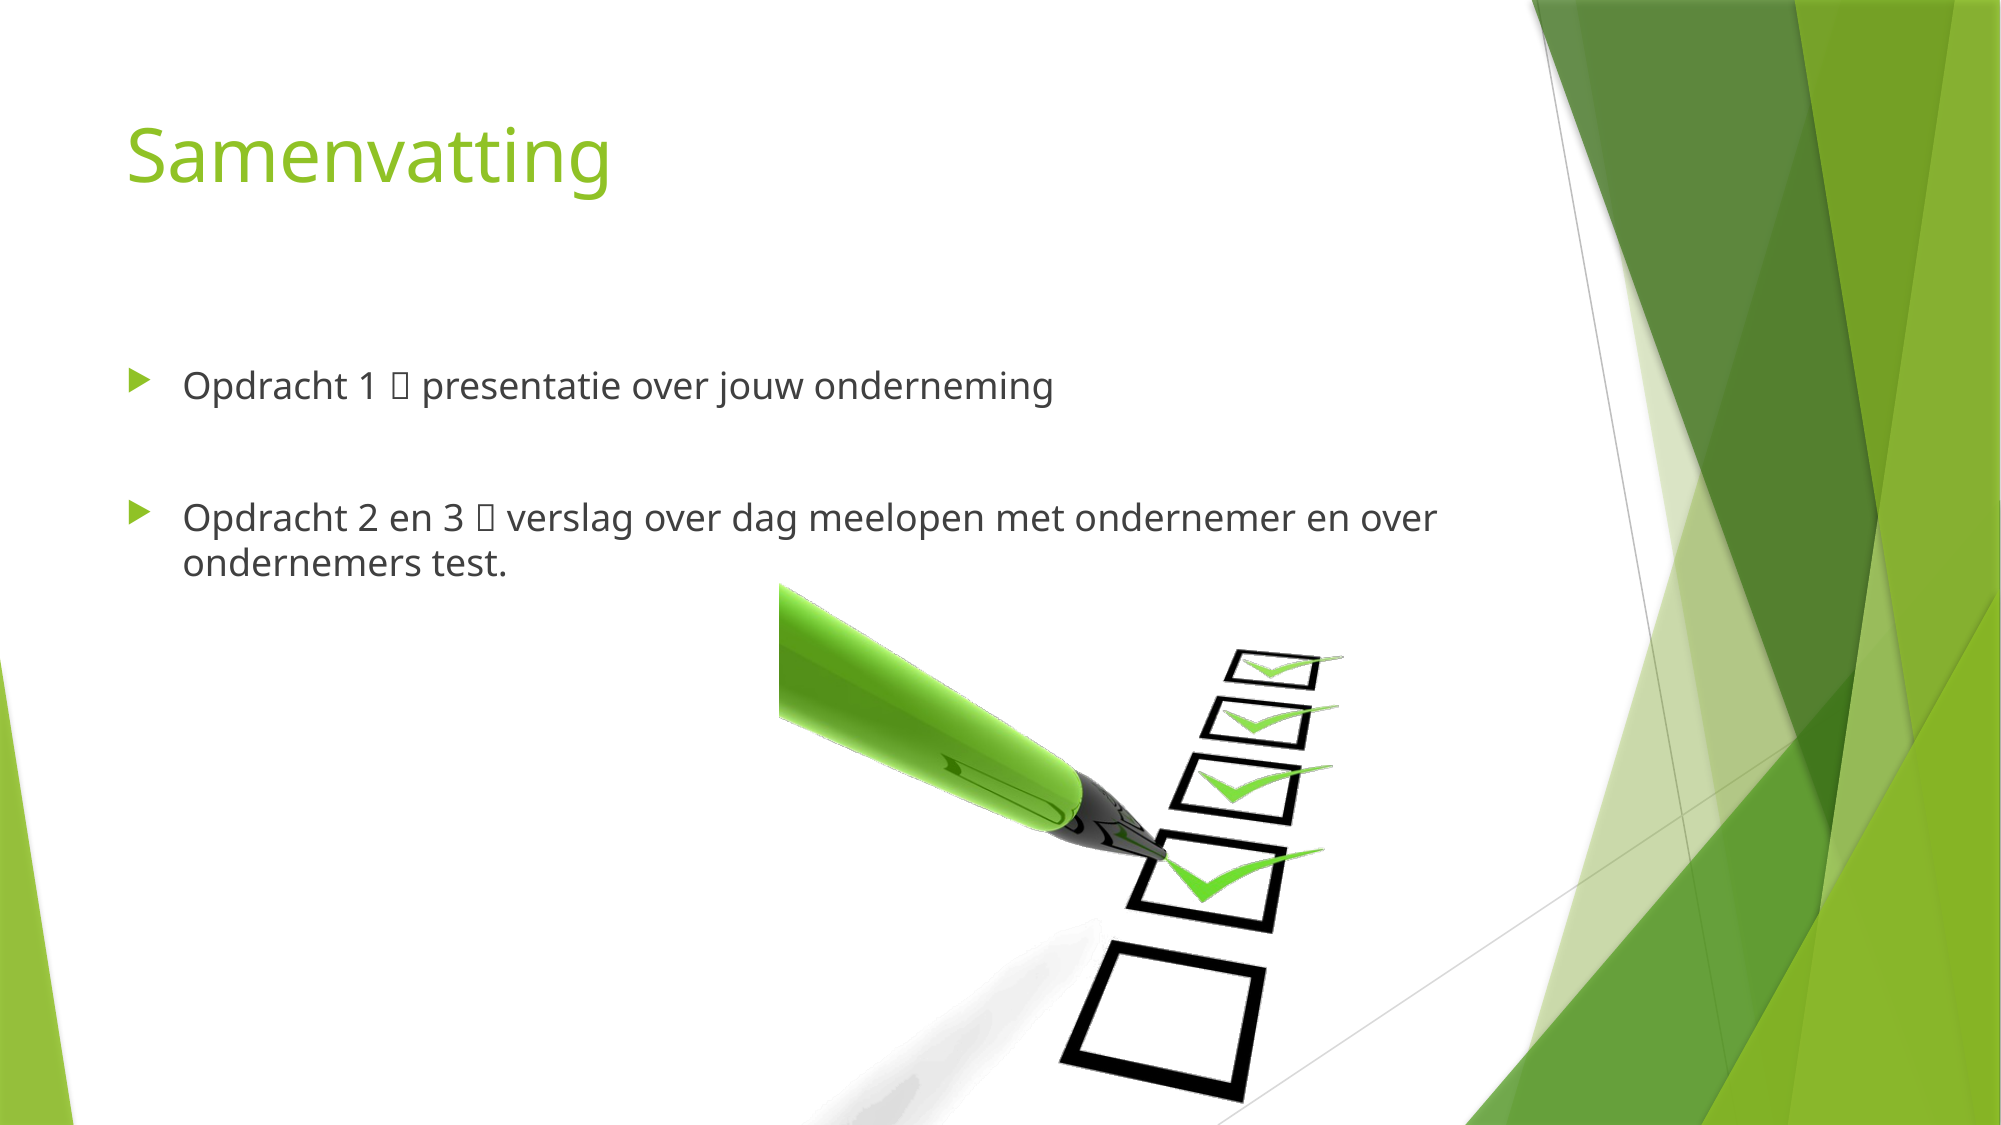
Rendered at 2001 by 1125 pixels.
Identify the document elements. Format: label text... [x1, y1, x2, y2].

list Opdracht 1  presentatie over jouw onderneming Opdracht 2 en 3  verslag over dag meelopen met ondernemer en over ondernemers test. [111, 354, 1522, 992]
picture [779, 583, 1344, 1125]
title Samenvatting [111, 99, 1522, 317]
